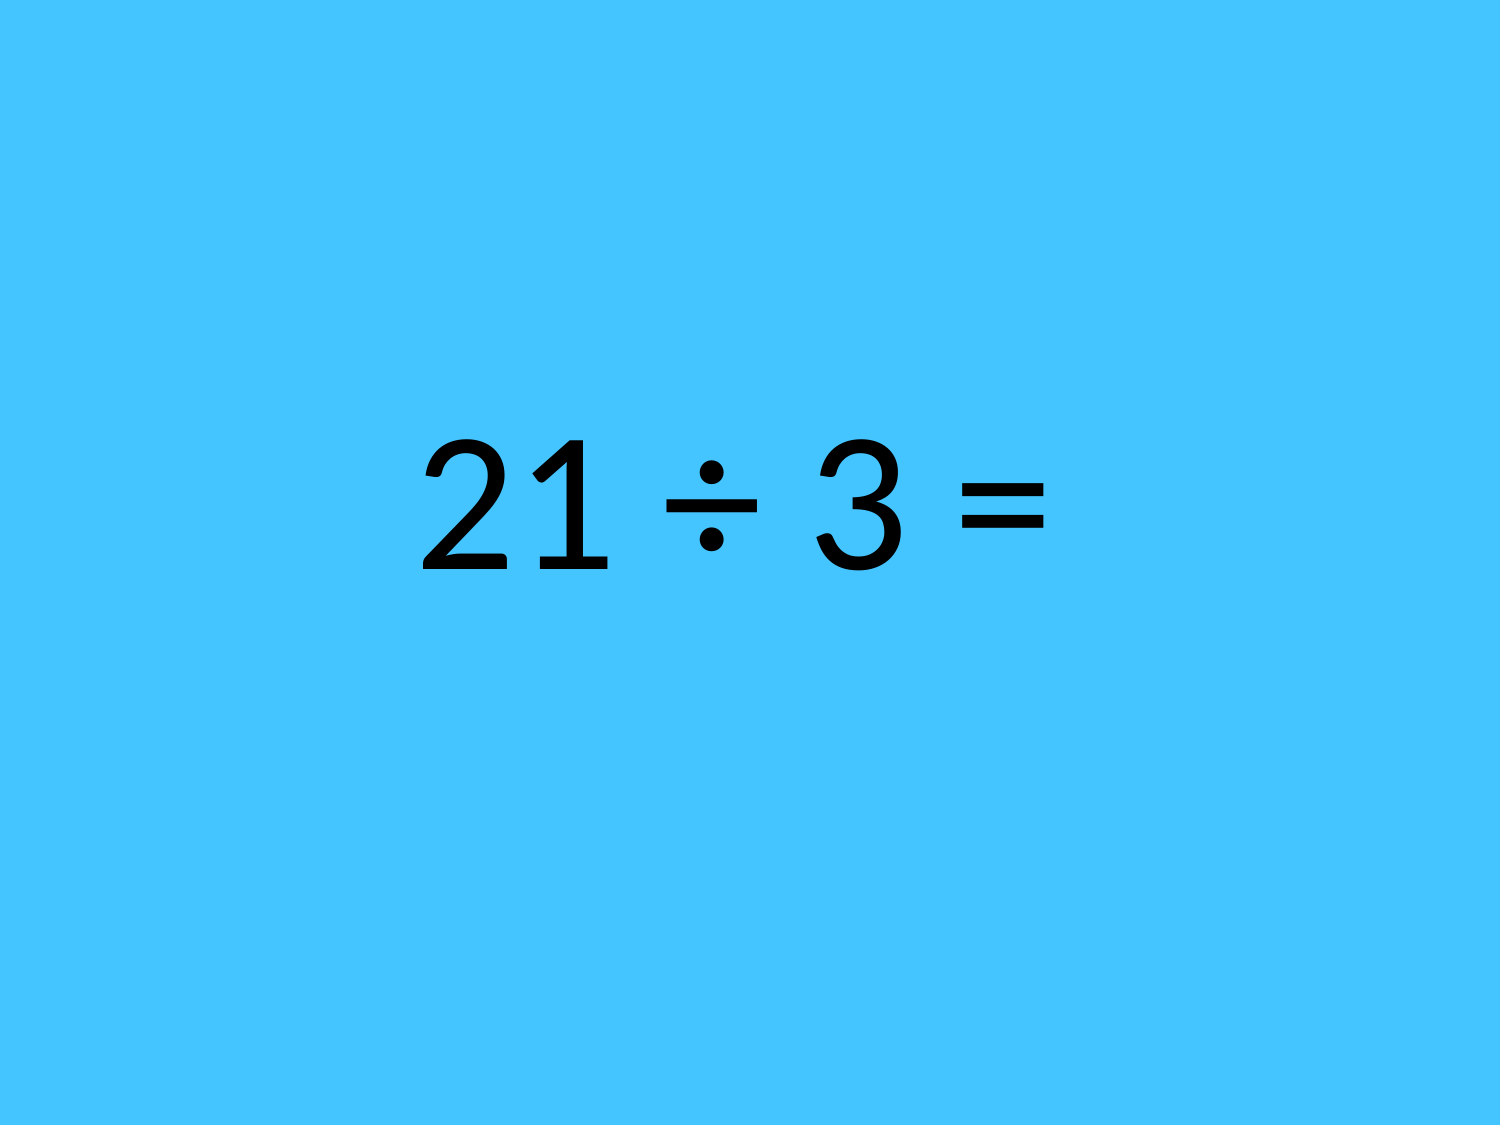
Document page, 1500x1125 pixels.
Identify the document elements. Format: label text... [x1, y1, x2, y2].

text_box 21 ÷ 3 = [399, 362, 1138, 618]
